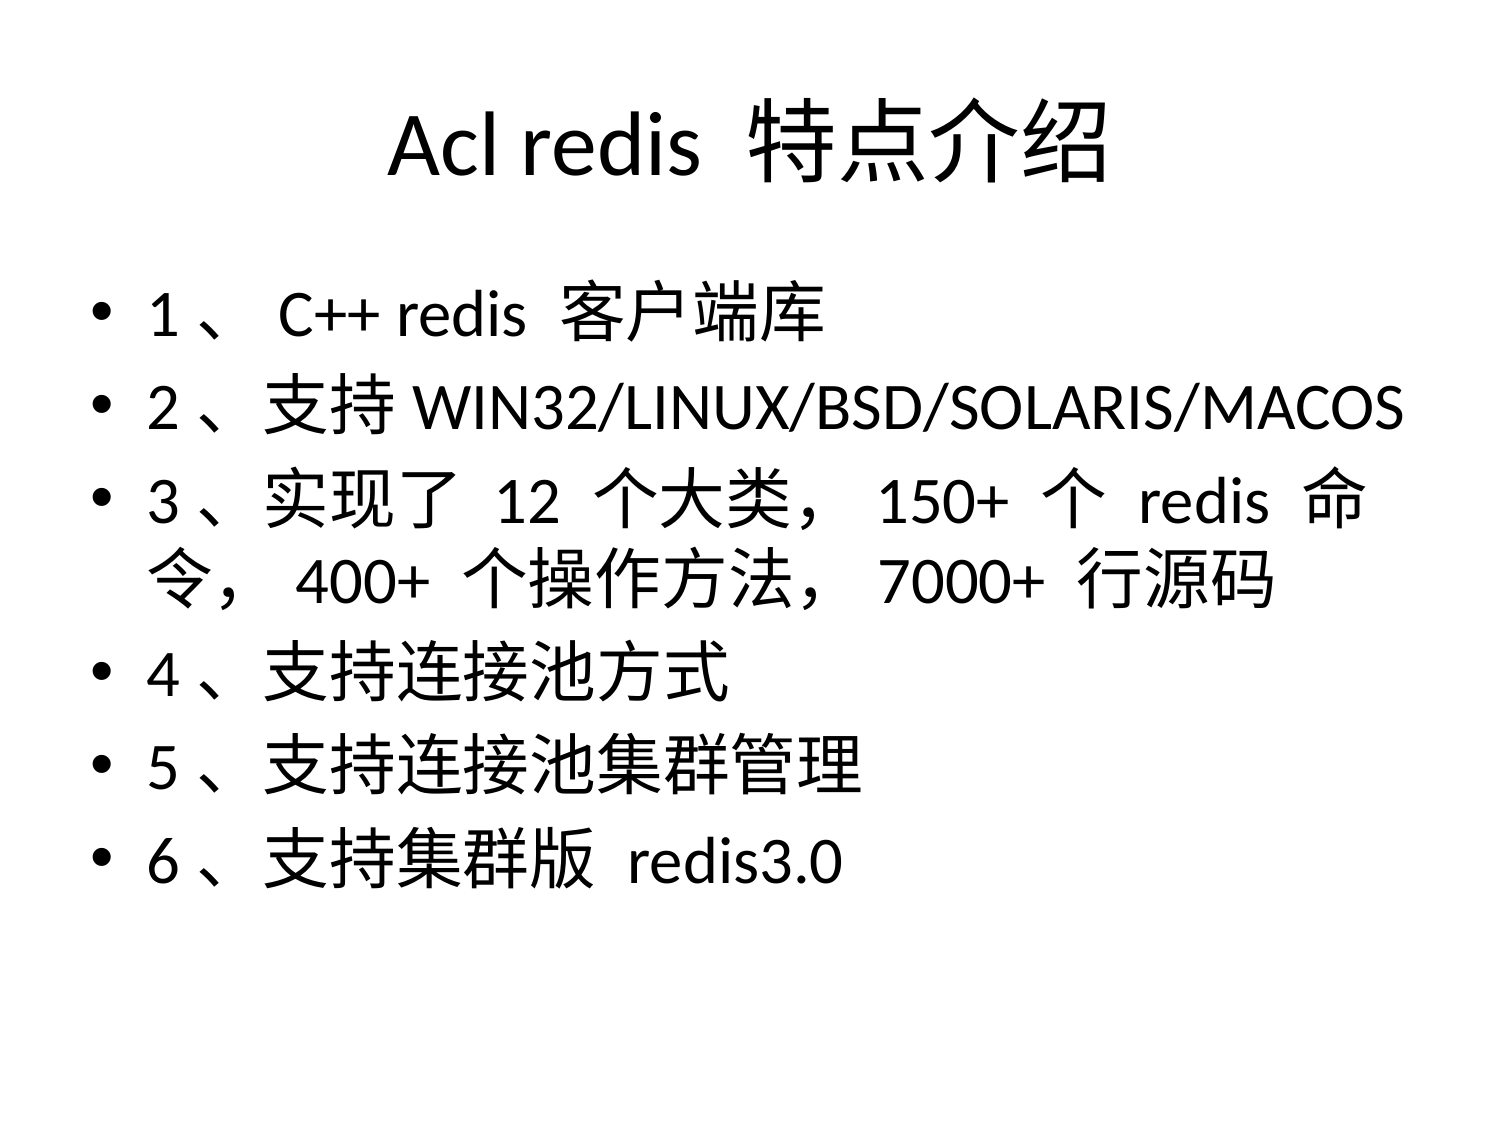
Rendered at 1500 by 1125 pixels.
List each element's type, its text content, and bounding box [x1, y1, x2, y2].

list 1、C++ redis 客户端库 2、支持WIN32/LINUX/BSD/SOLARIS/MACOS 3、实现了 12 个大类，150+ 个 redis 命令，400+ 个操作方法，7000+ 行源码 4、支持连接池方式 5、支持连接池集群管理 6、支持集群版 redis3.0 [75, 262, 1425, 1005]
title Acl redis 特点介绍 [75, 45, 1425, 233]
